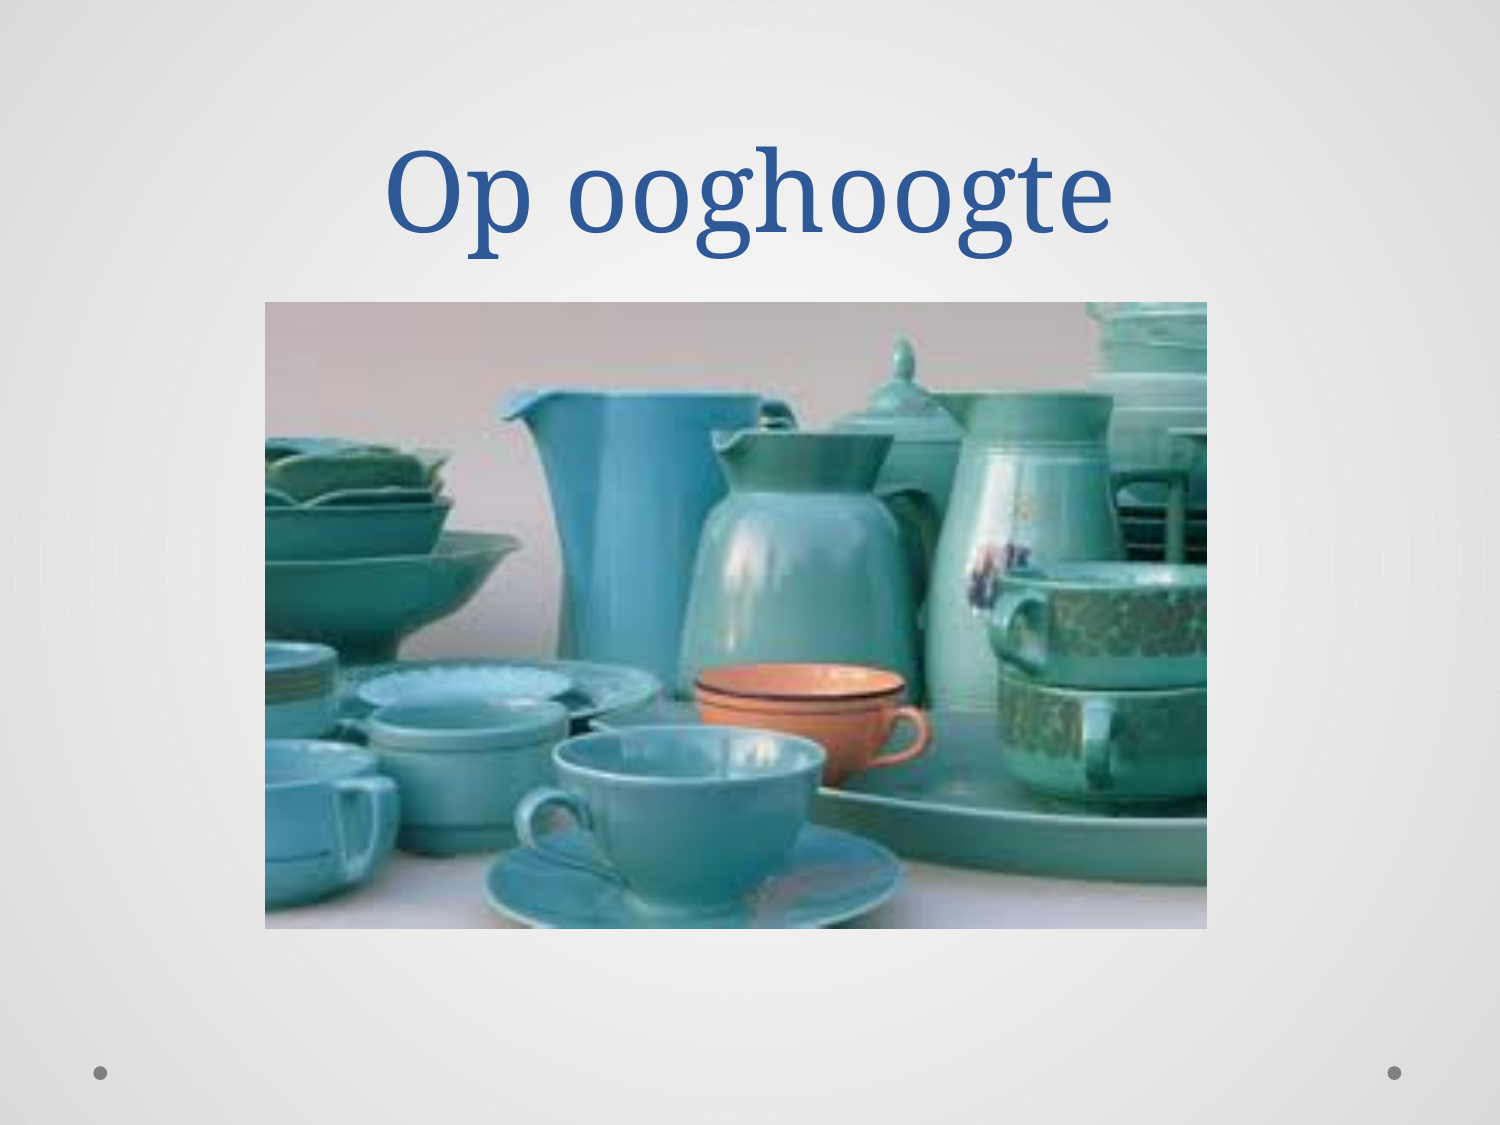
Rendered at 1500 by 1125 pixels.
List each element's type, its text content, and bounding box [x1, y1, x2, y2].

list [265, 302, 1207, 929]
title Op ooghoogte [75, 0, 1425, 263]
